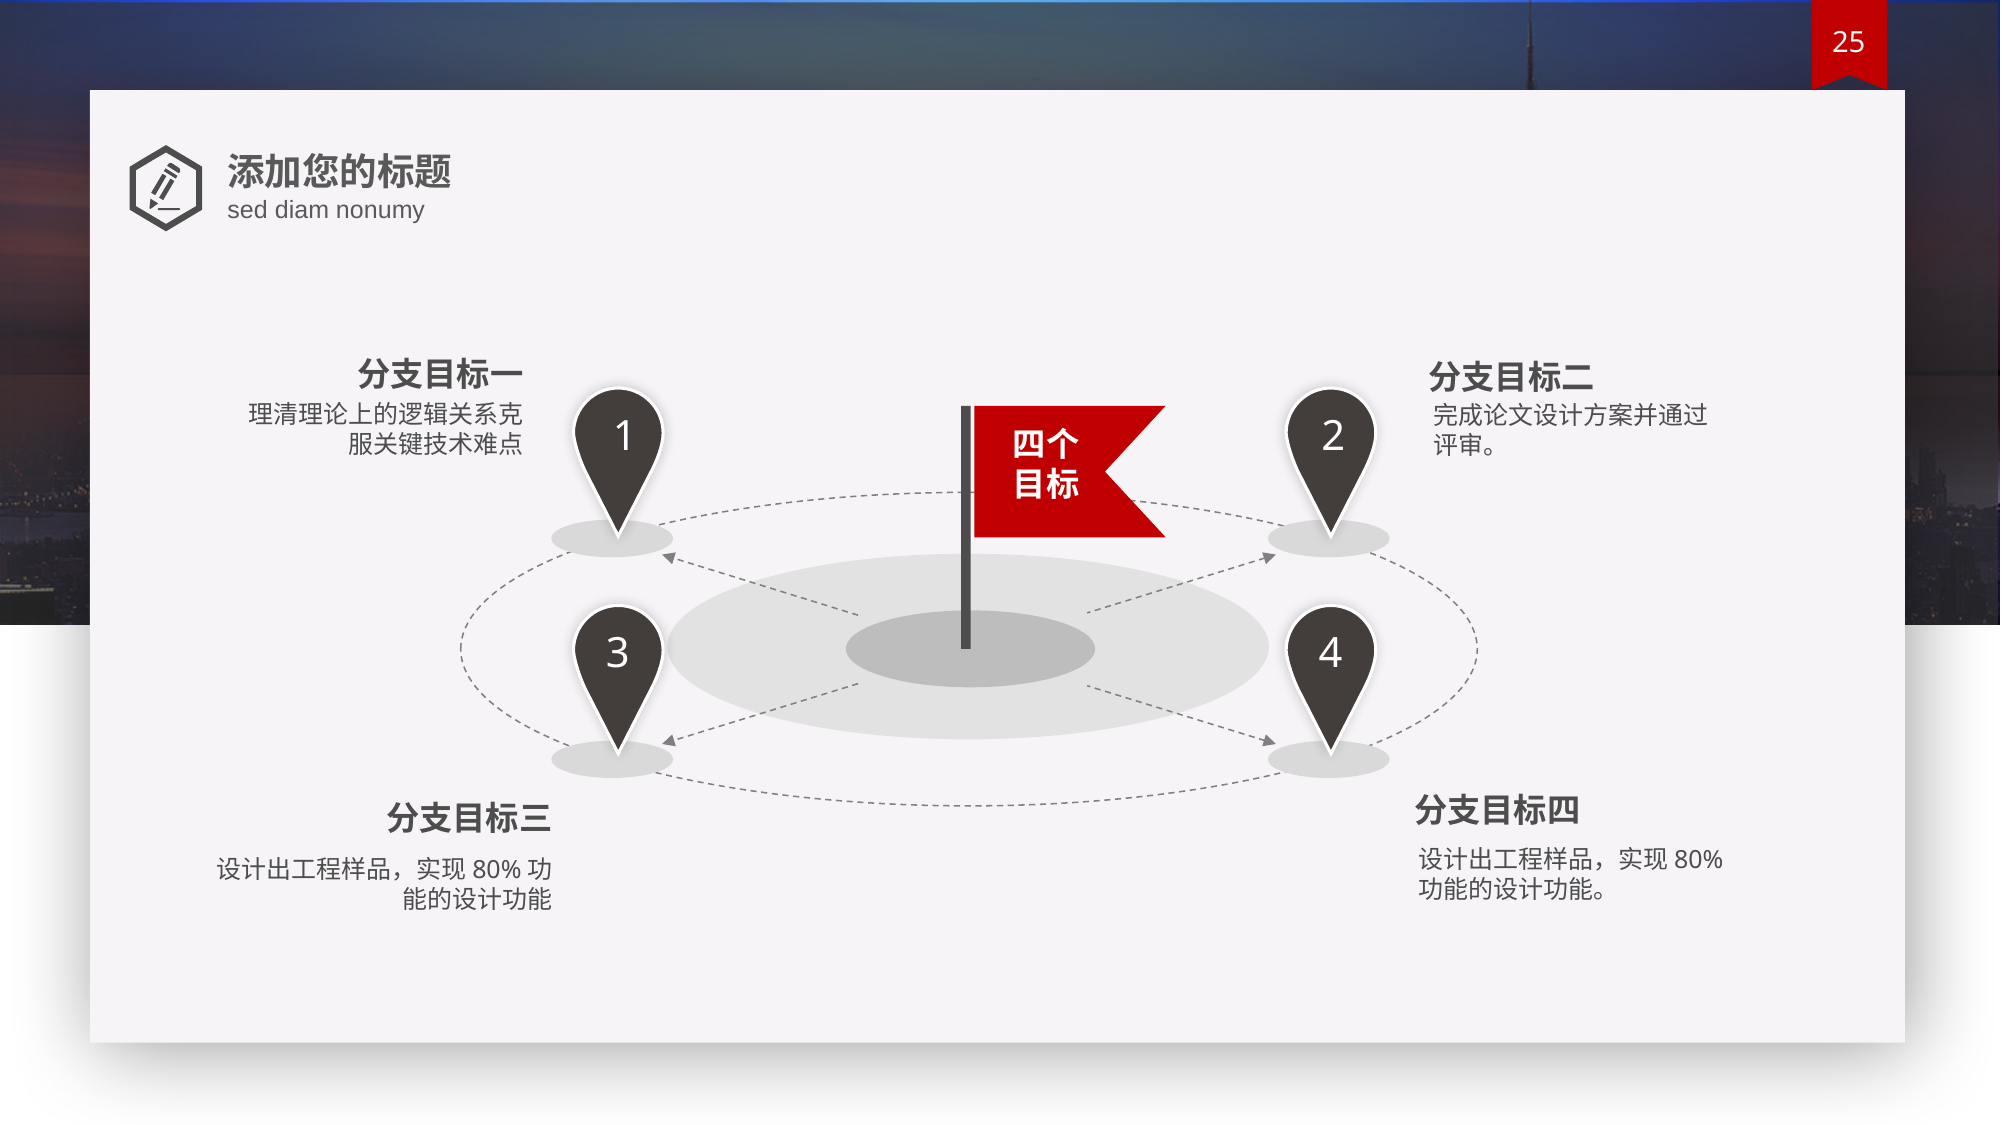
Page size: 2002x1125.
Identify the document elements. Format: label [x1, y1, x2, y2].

text_box [460, 492, 1478, 807]
text_box [1399, 781, 1763, 912]
text_box [220, 345, 539, 468]
text_box [191, 789, 568, 923]
text_box [960, 405, 1166, 650]
text_box [545, 387, 680, 560]
text_box [1261, 605, 1396, 780]
text_box [1413, 348, 1734, 469]
text_box [129, 140, 470, 232]
text_box [1261, 387, 1396, 560]
picture [1888, 0, 2000, 625]
text_box [545, 605, 680, 780]
